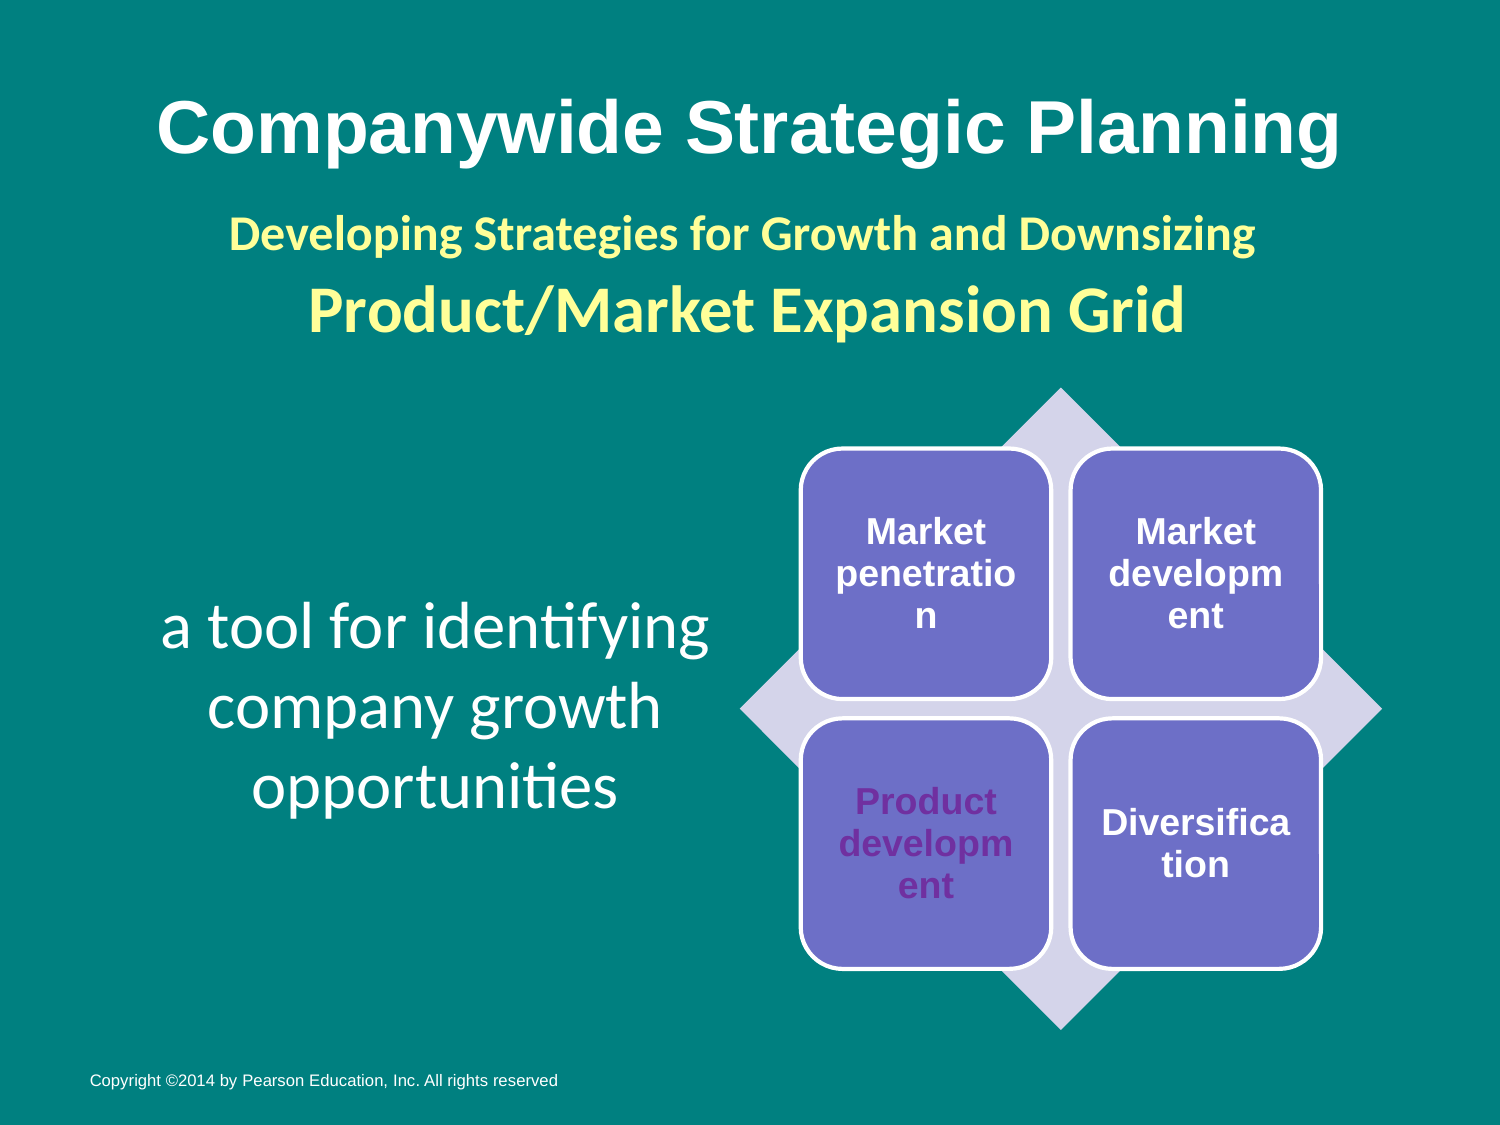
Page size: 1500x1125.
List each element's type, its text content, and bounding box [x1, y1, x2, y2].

title Companywide Strategic Planning [112, 37, 1388, 199]
list Developing Strategies for Growth and Downsizing Product/Market Expansion Grid [60, 199, 1436, 263]
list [723, 387, 1399, 1031]
text_box Copyright ©2014 by Pearson Education, Inc. All rights reserved [74, 1062, 825, 1098]
text_box a tool for identifying company growth opportunities [60, 574, 718, 830]
